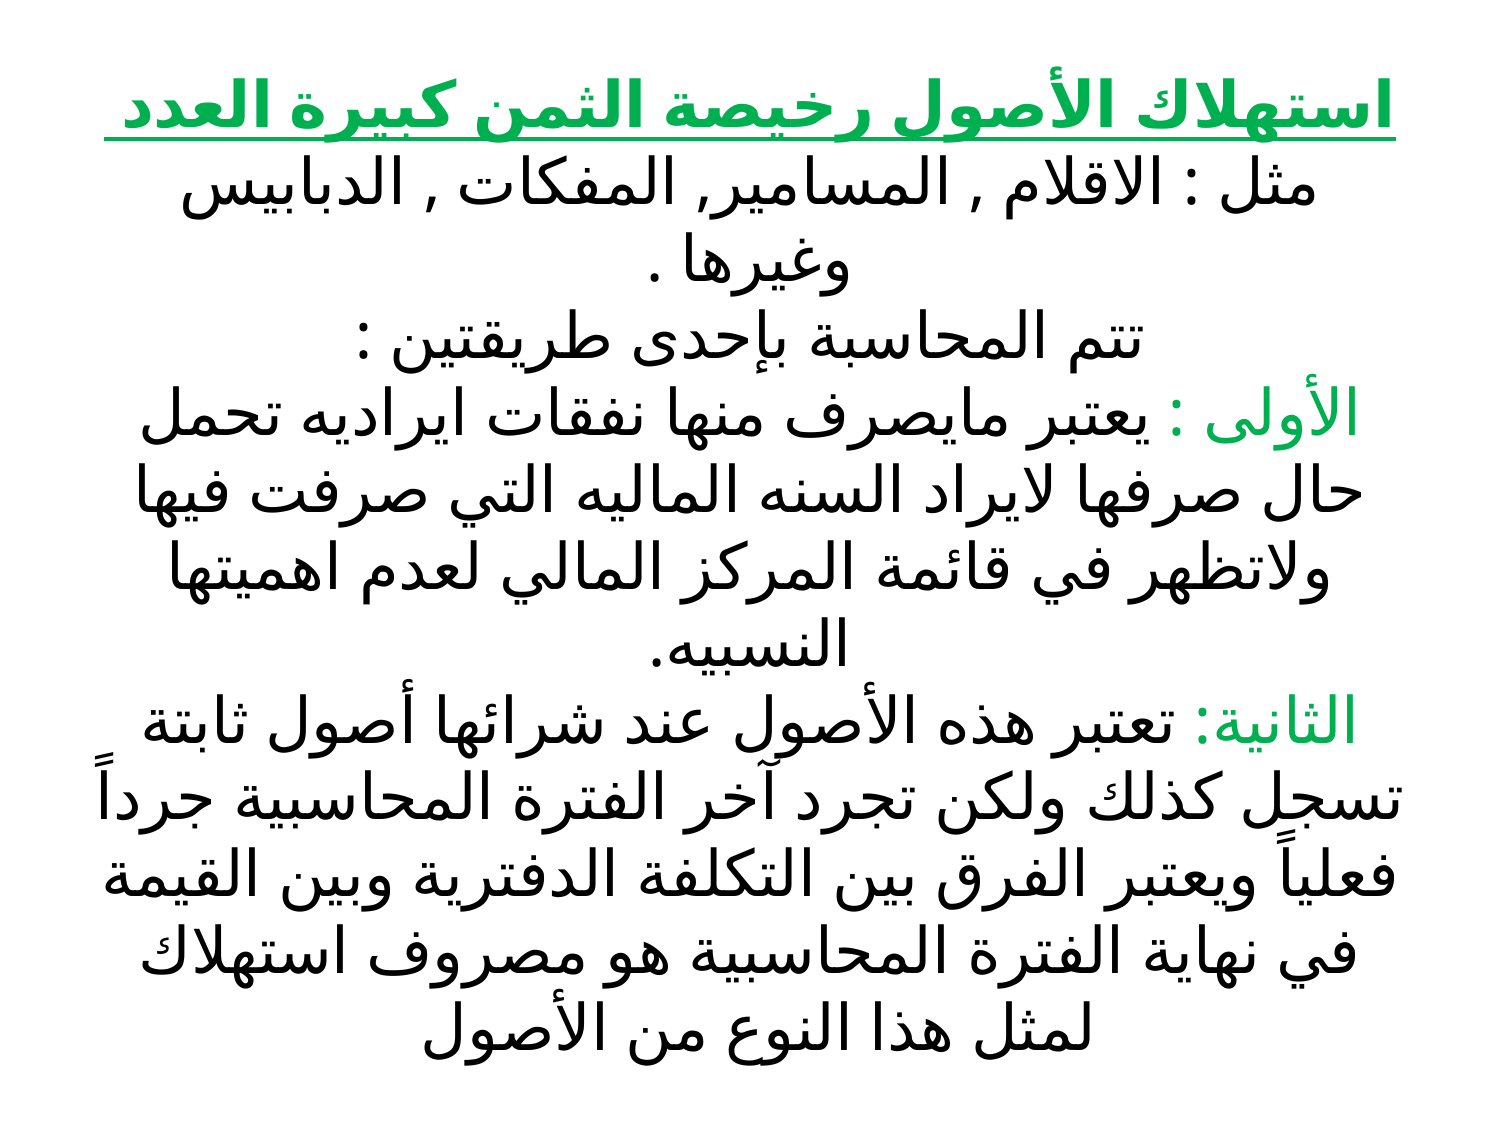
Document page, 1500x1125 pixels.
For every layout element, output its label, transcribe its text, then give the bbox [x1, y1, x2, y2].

title استهلاك الأصول رخيصة الثمن كبيرة العدد مثل : الاقلام , المسامير, المفكات , الدبابيس وغيرها . تتم المحاسبة بإحدى طريقتين : الأولى : يعتبر مايصرف منها نفقات ايراديه تحمل حال صرفها لايراد السنه الماليه التي صرفت فيها ولاتظهر في قائمة المركز المالي لعدم اهميتها النسبيه. الثانية: تعتبر هذه الأصول عند شرائها أصول ثابتة تسجل كذلك ولكن تجرد آخر الفترة المحاسبية جرداً فعلياً ويعتبر الفرق بين التكلفة الدفترية وبين القيمة في نهاية الفترة المحاسبية هو مصروف استهلاك لمثل هذا النوع من الأصول [75, 45, 1425, 1083]
